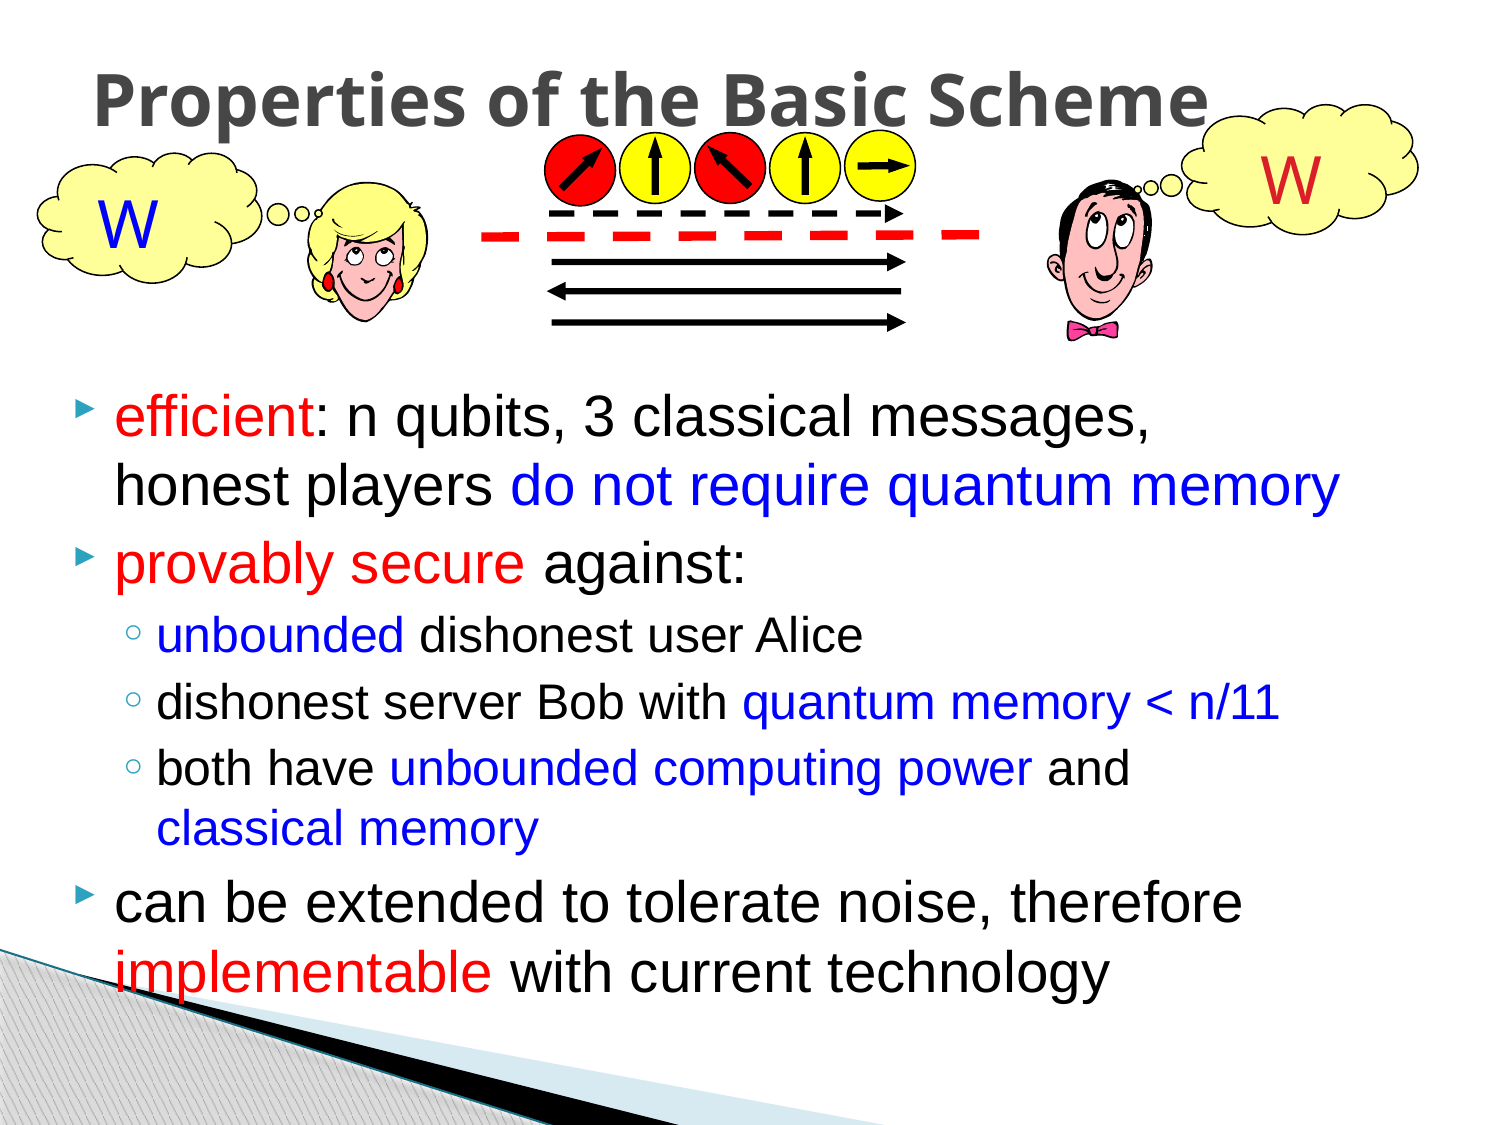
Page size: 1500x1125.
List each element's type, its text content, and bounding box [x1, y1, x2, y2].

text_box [544, 130, 916, 207]
text_box [267, 203, 289, 226]
text_box [551, 316, 907, 329]
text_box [481, 234, 995, 238]
text_box [1181, 104, 1419, 235]
title Properties of the Basic Scheme [76, 45, 1418, 149]
text_box [1160, 174, 1183, 197]
text_box W [82, 174, 201, 252]
picture [305, 180, 431, 323]
text_box [37, 153, 262, 284]
text_box W [1245, 130, 1341, 208]
list efficient: n qubits, 3 classical messages, honest players do not require quantum memory provably secure against: unbounded dishonest user Alice dishonest server Bob with quantum memory < n/11 both have unbounded computing power and classical memory can be extended to tolerate noise, therefore implementable with current technology [39, 370, 1457, 1053]
text_box [551, 255, 907, 269]
text_box [294, 207, 299, 221]
text_box [546, 285, 902, 298]
picture [1045, 178, 1155, 344]
